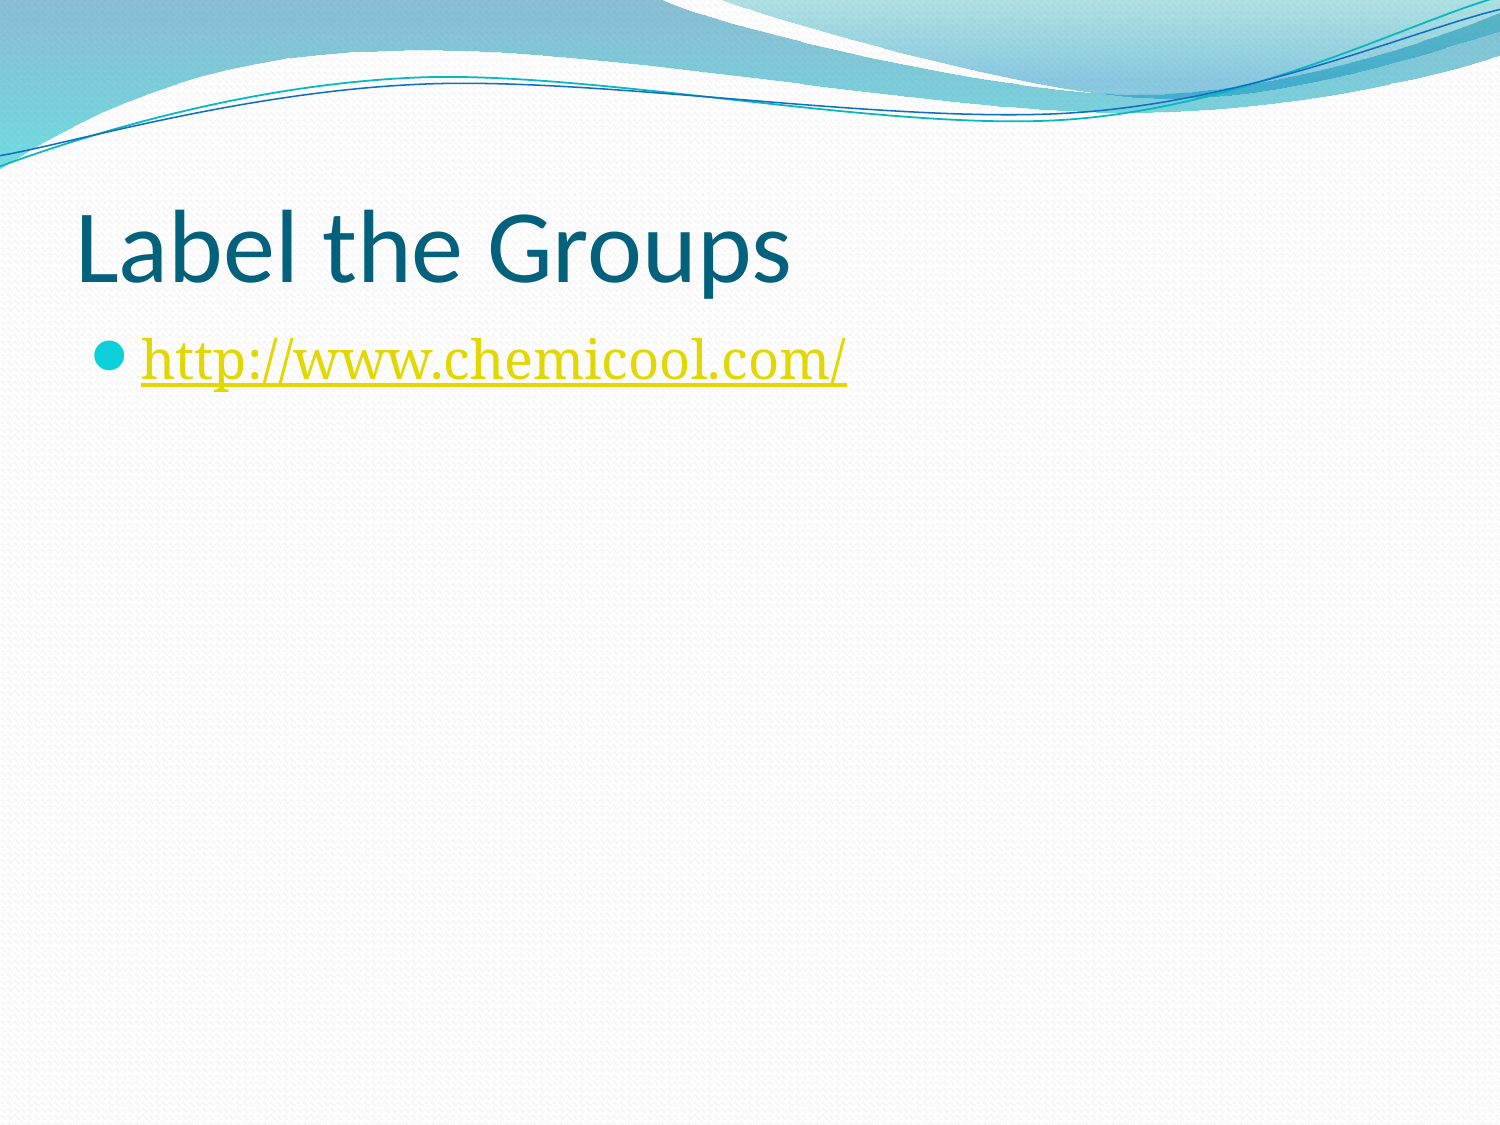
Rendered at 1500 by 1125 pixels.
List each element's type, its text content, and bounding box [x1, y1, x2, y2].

list http://www.chemicool.com/ [74, 317, 1426, 1038]
title Label the Groups [74, 115, 1426, 304]
